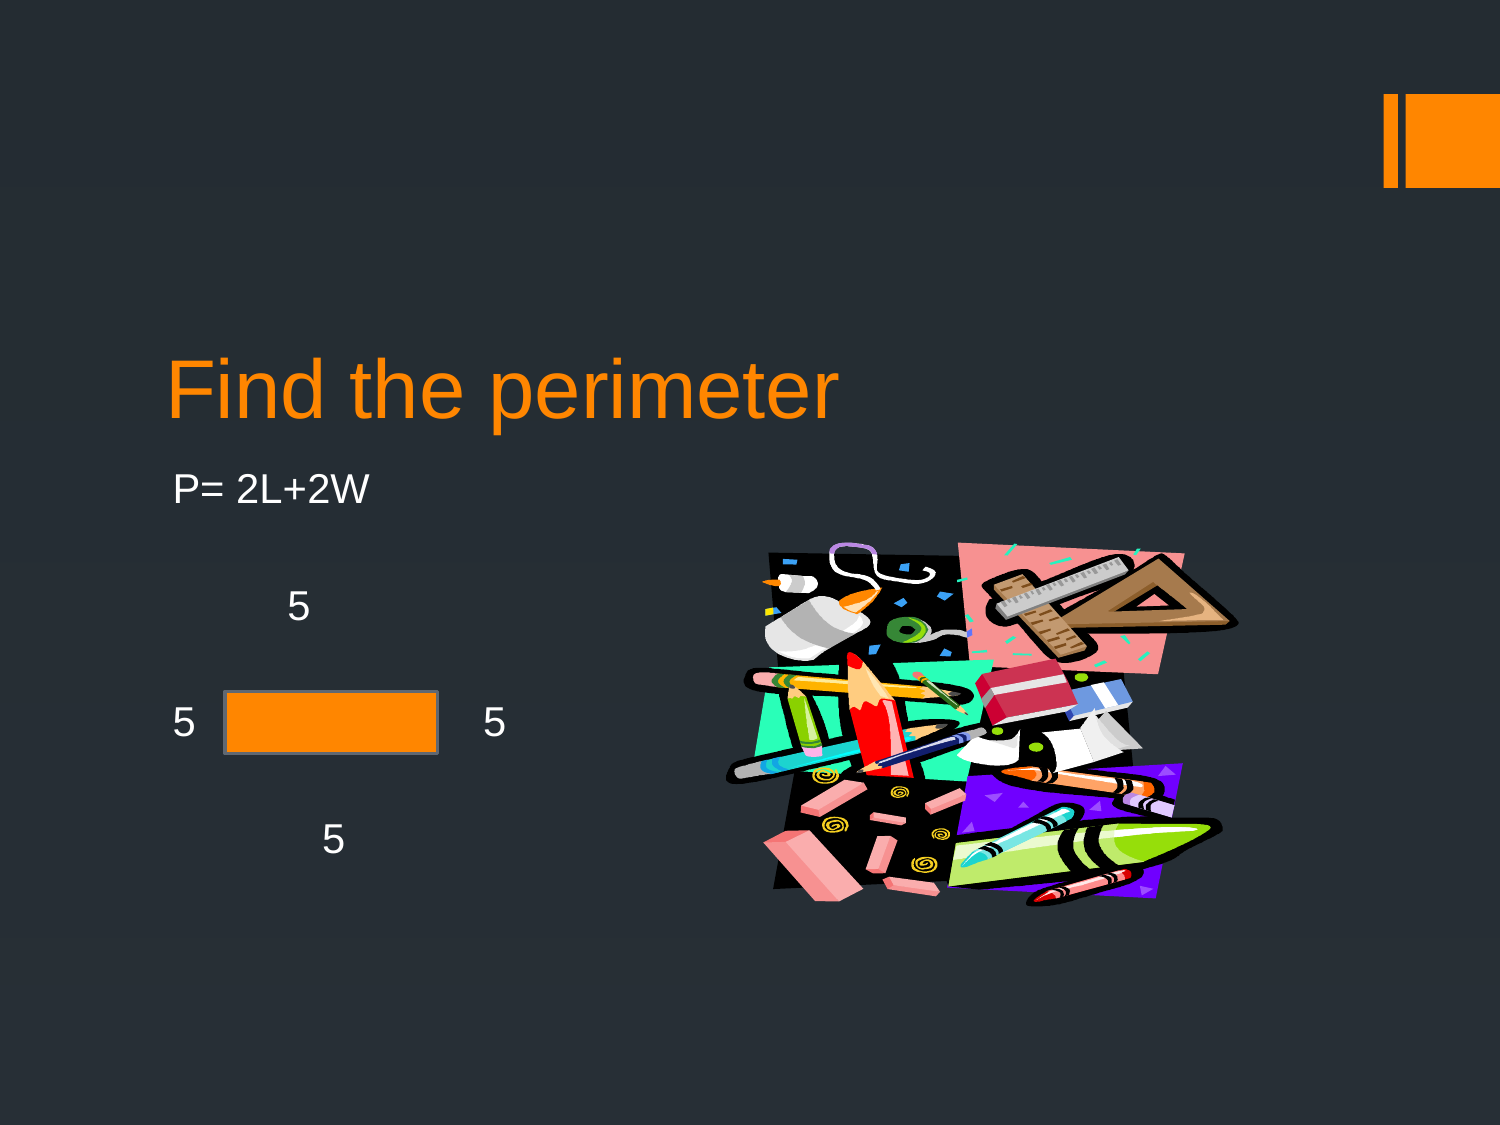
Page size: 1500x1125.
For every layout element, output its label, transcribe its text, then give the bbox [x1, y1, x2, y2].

picture [724, 536, 1249, 913]
title Find the perimeter [150, 253, 1350, 443]
list P= 2L+2W 5 5 5 5 [150, 454, 1350, 1035]
text_box [223, 690, 439, 755]
